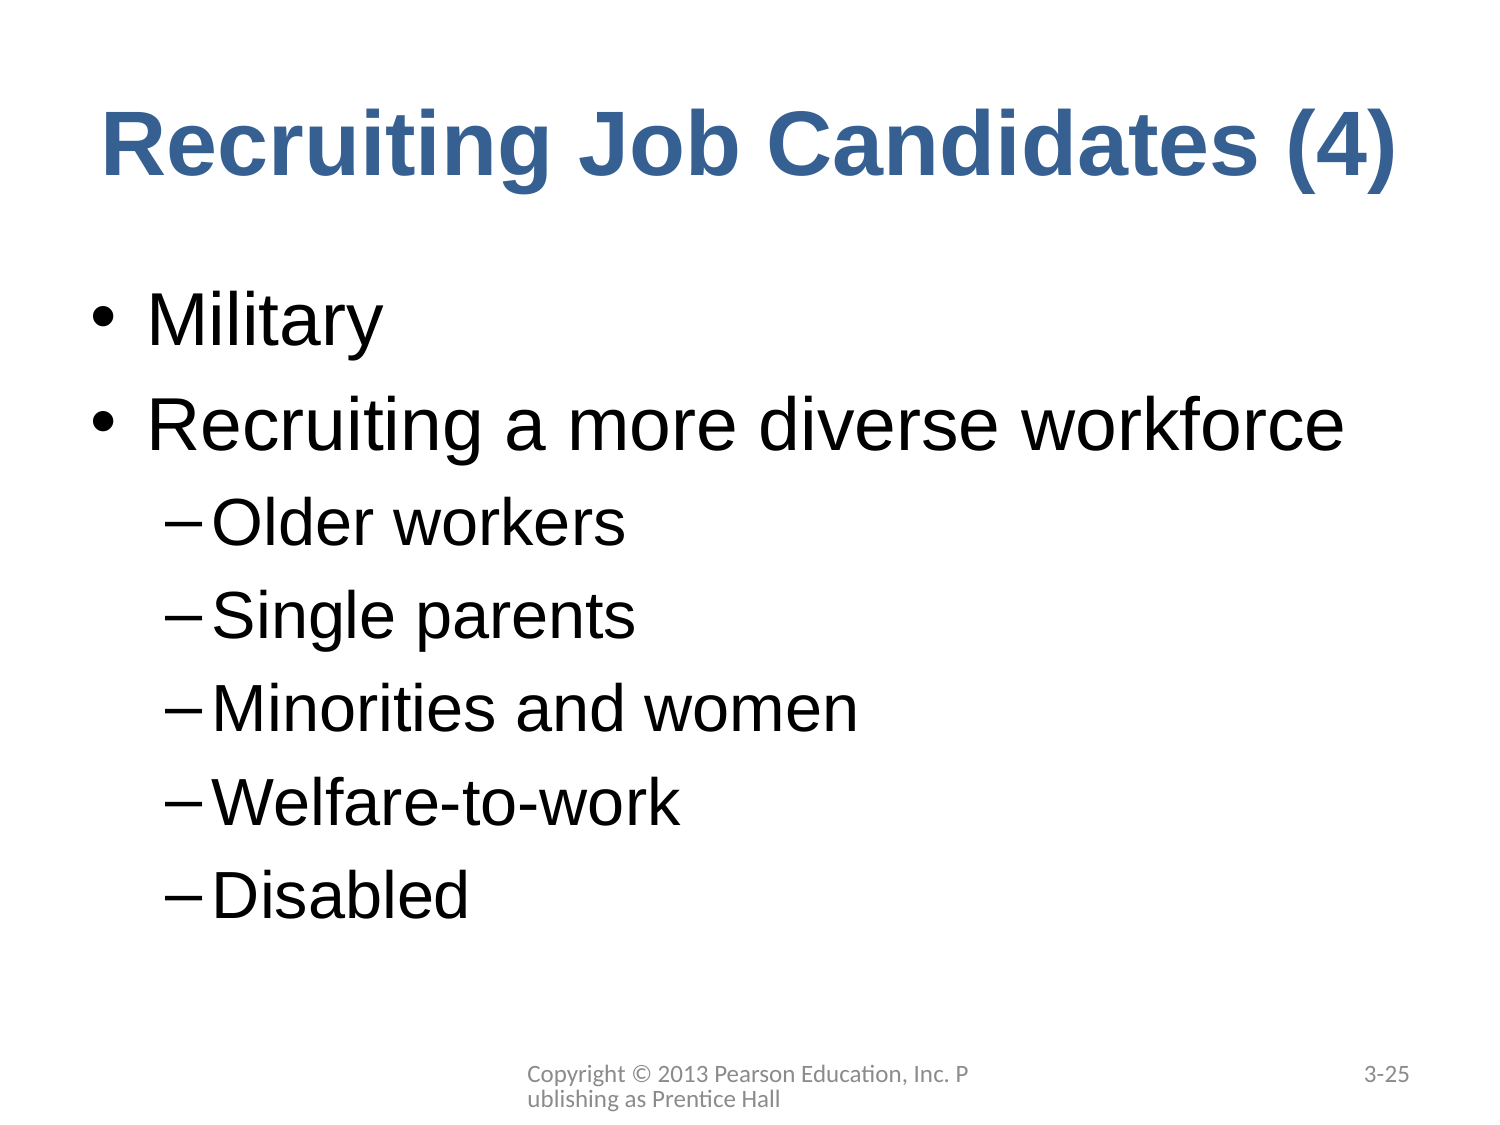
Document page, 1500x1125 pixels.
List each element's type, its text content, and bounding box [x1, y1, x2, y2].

slide_number 3-25 [1074, 1042, 1425, 1103]
title Recruiting Job Candidates (4) [75, 45, 1425, 233]
footer Copyright © 2013 Pearson Education, Inc. Publishing as Prentice Hall [512, 1042, 988, 1103]
list Military Recruiting a more diverse workforce Older workers Single parents Minorities and women Welfare-to-work Disabled [75, 262, 1425, 1005]
